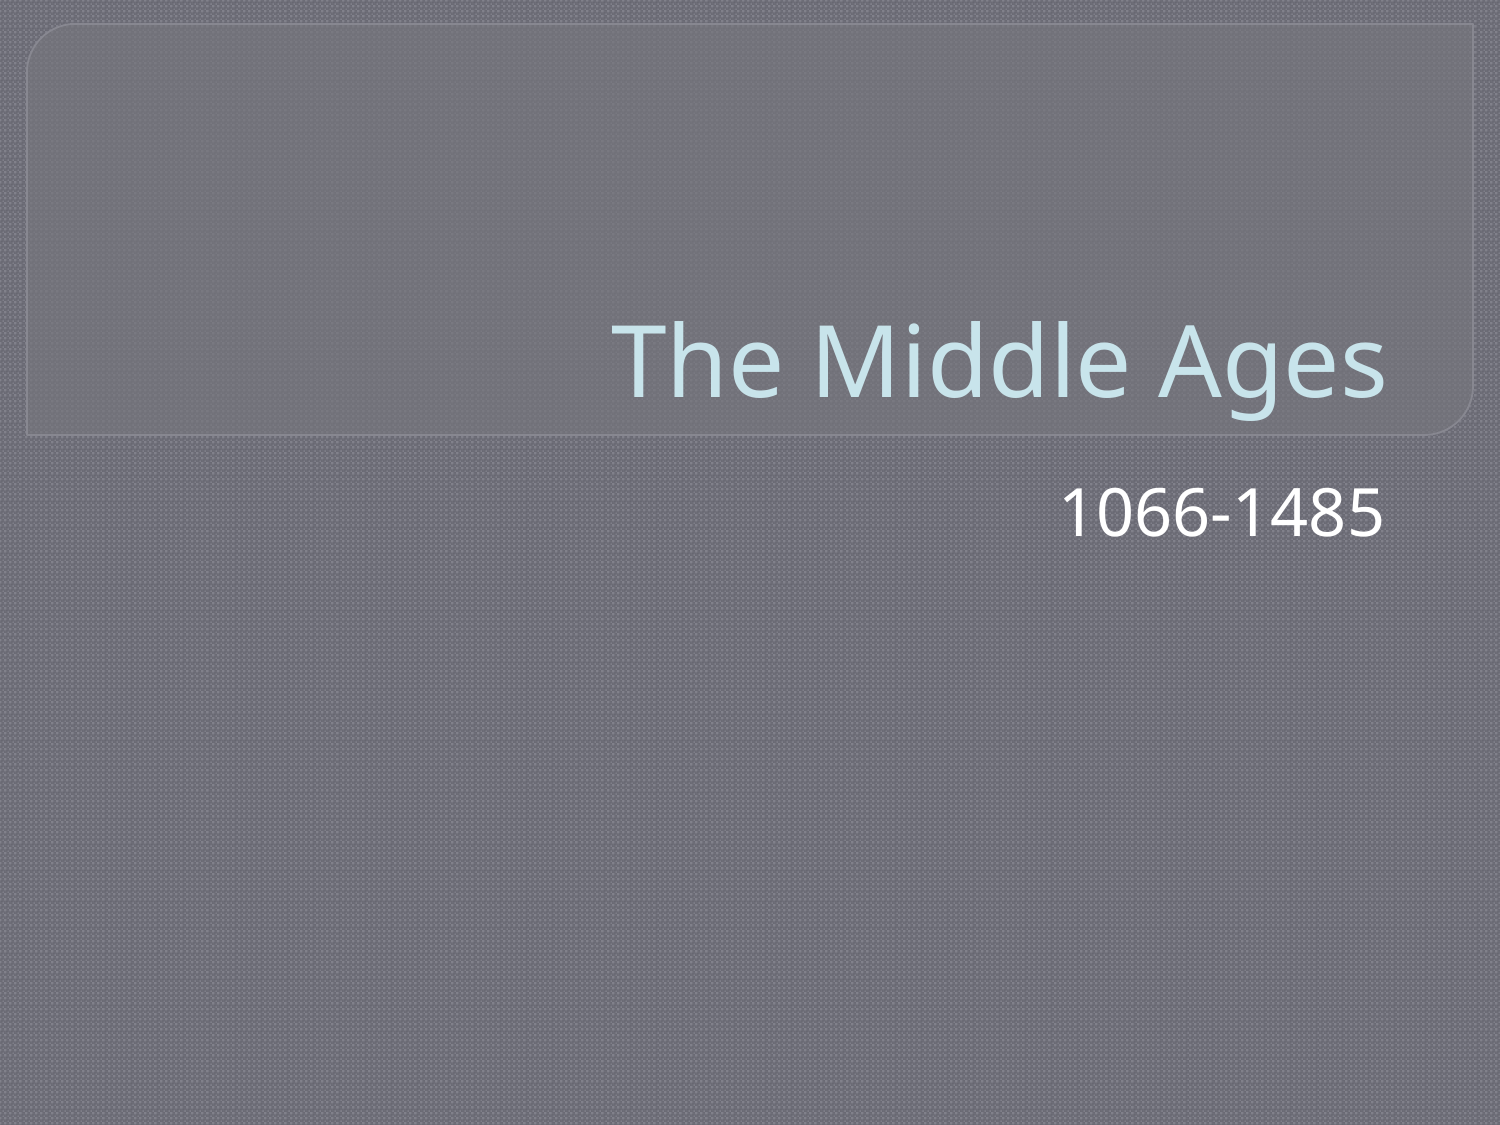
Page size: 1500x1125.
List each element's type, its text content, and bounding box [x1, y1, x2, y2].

title The Middle Ages [76, 62, 1427, 425]
subtitle 1066-1485 [350, 462, 1427, 750]
